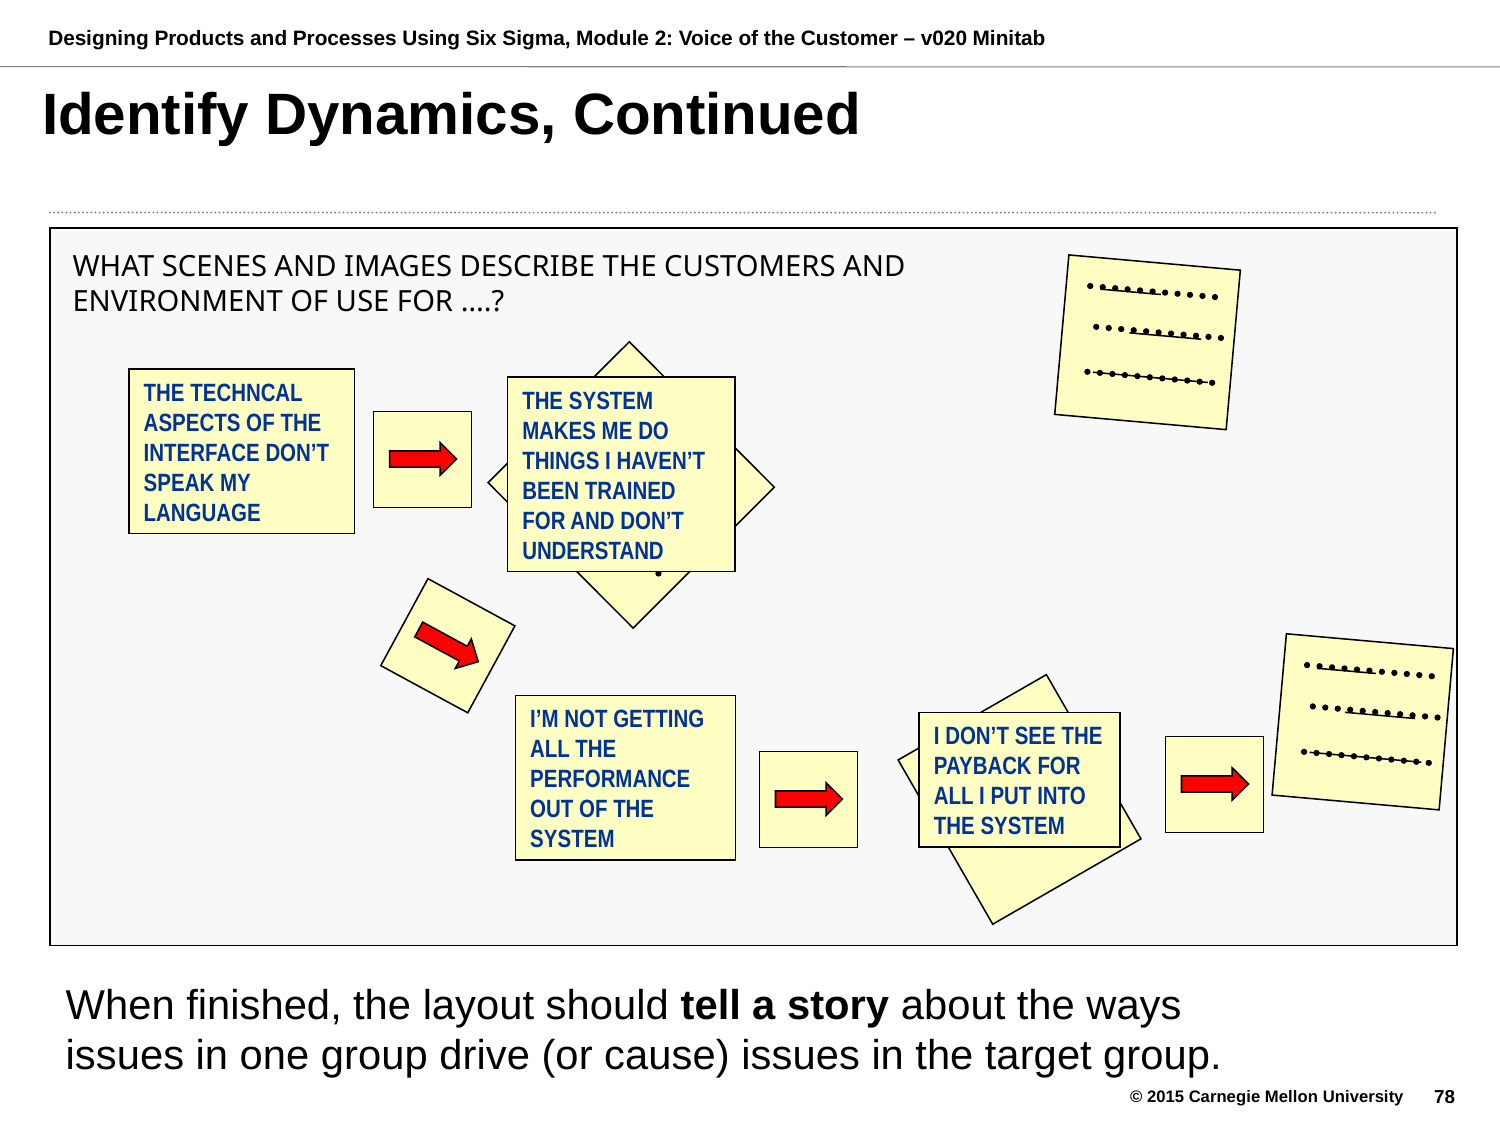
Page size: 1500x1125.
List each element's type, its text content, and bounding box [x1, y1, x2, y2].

text_box THE SYSTEM MAKES ME DO THINGS I HAVEN’T BEEN TRAINED FOR AND DON’T UNDERSTAND [507, 377, 736, 572]
text_box WHAT SCENES AND IMAGES DESCRIBE THE CUSTOMERS AND ENVIRONMENT OF USE FOR ….? [57, 240, 935, 325]
text_box [948, 804, 1141, 925]
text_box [1061, 261, 1234, 423]
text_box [528, 384, 735, 585]
text_box I’M NOT GETTING ALL THE PERFORMANCE OUT OF THE SYSTEM [515, 695, 736, 860]
text_box [50, 228, 1457, 946]
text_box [1165, 736, 1264, 833]
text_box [398, 596, 498, 696]
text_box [373, 411, 472, 508]
text_box I DON’T SEE THE PAYBACK FOR ALL I PUT INTO THE SYSTEM [919, 712, 1121, 847]
text_box THE TECHNCAL ASPECTS OF THE INTERFACE DON’T SPEAK MY LANGUAGE [128, 369, 355, 534]
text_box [1278, 640, 1447, 804]
text_box [898, 747, 919, 797]
text_box When finished, the layout should tell a story about the ways issues in one group drive (or cause) issues in the target group. [50, 970, 1309, 1086]
text_box [981, 674, 1068, 712]
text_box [759, 751, 858, 848]
title Identify Dynamics, Continued [42, 89, 1438, 146]
